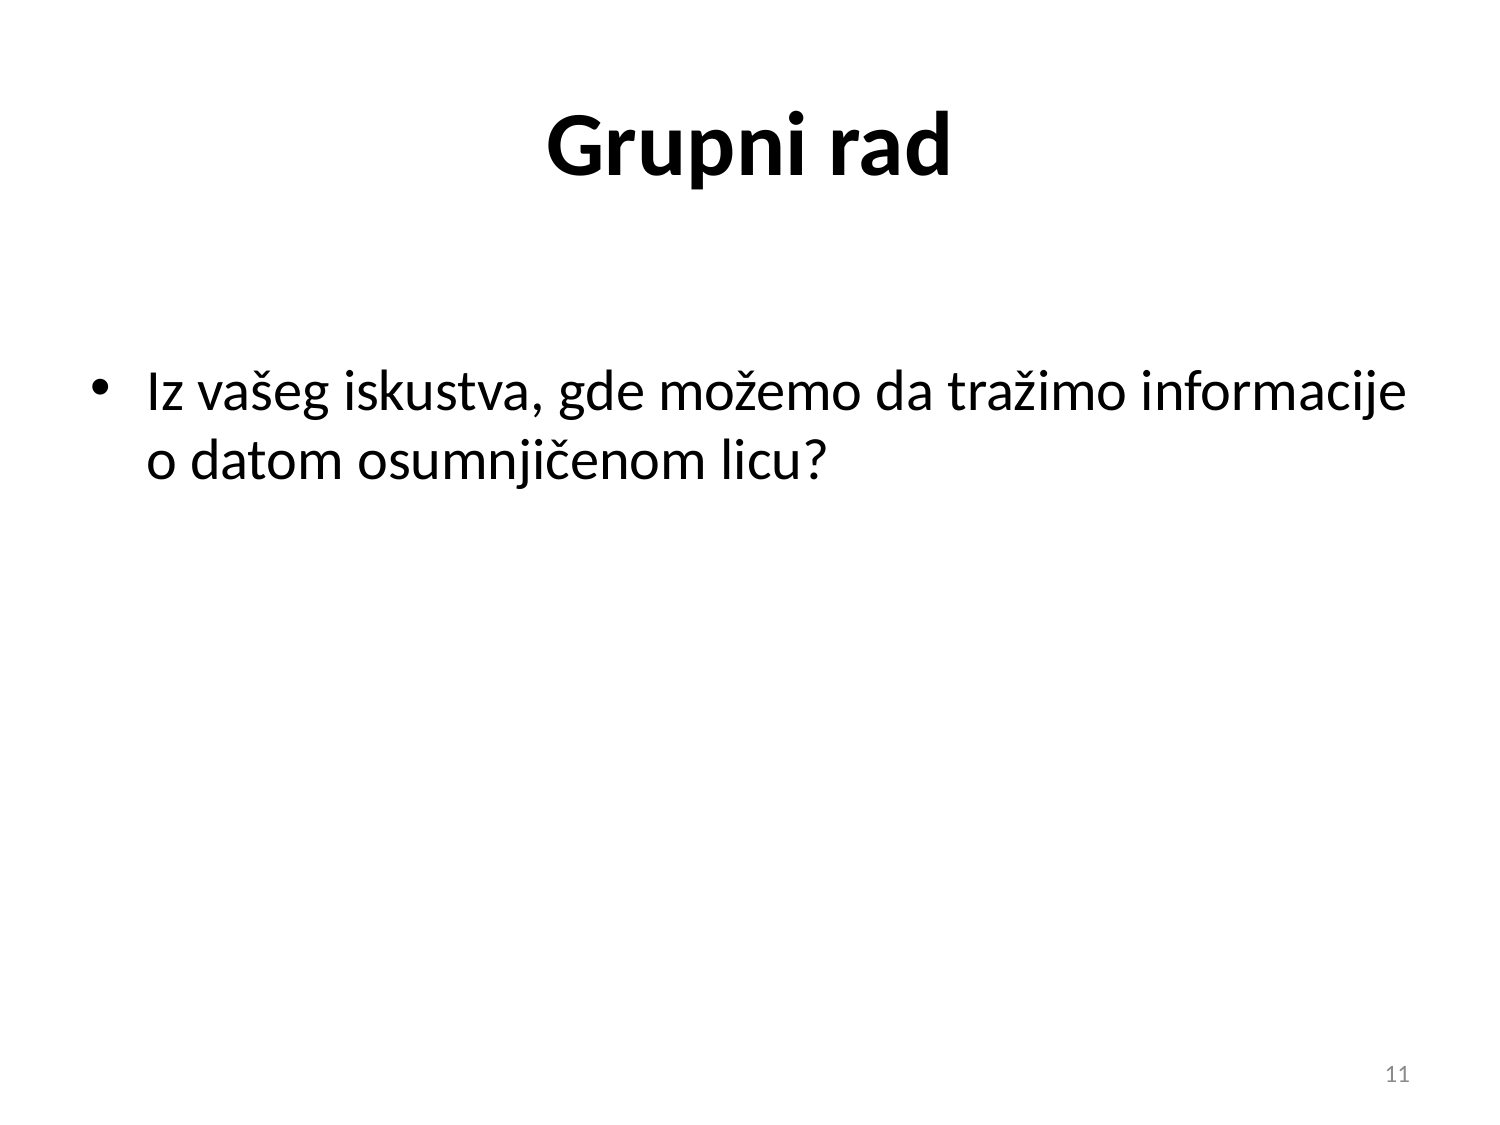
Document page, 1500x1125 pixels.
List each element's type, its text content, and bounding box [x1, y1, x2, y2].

list Iz vašeg iskustva, gde možemo da tražimo informacije o datom osumnjičenom licu? [74, 262, 1463, 1006]
title Grupni rad [74, 44, 1426, 233]
slide_number 11 [1074, 1042, 1425, 1103]
